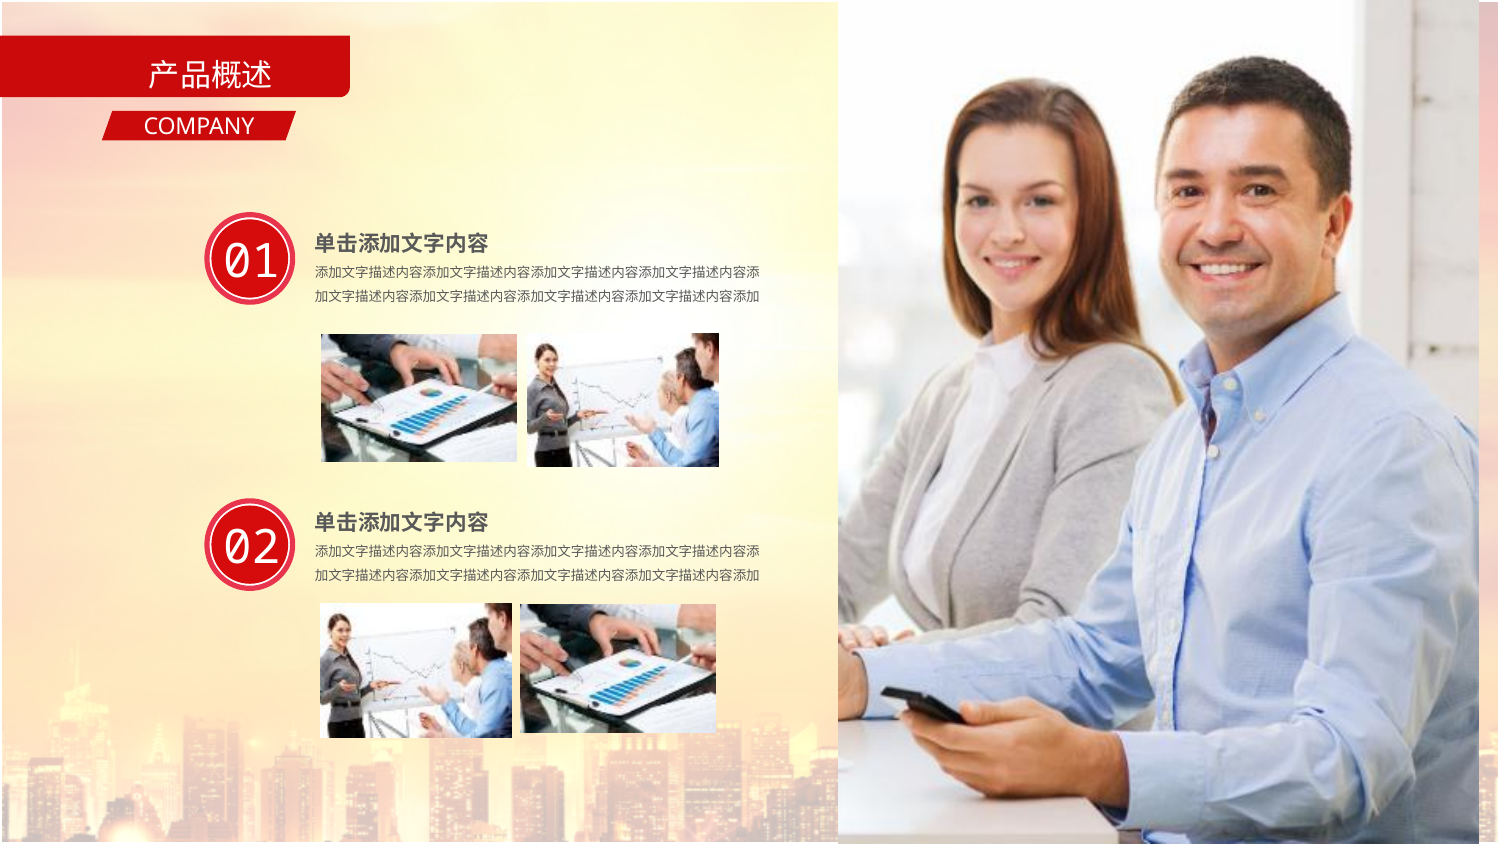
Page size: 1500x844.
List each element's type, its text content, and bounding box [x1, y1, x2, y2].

text_box 单击添加文字内容 添加文字描述内容添加文字描述内容添加文字描述内容添加文字描述内容添加文字描述内容添加文字描述内容添加文字描述内容添加文字描述内容添加 [314, 500, 773, 584]
text_box COMPANY [99, 110, 298, 143]
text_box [206, 214, 301, 303]
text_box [321, 332, 719, 467]
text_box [0, 35, 351, 101]
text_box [319, 603, 716, 738]
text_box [206, 500, 301, 589]
picture [837, 0, 1479, 844]
text_box 单击添加文字内容 添加文字描述内容添加文字描述内容添加文字描述内容添加文字描述内容添加文字描述内容添加文字描述内容添加文字描述内容添加文字描述内容添加 [314, 221, 773, 305]
